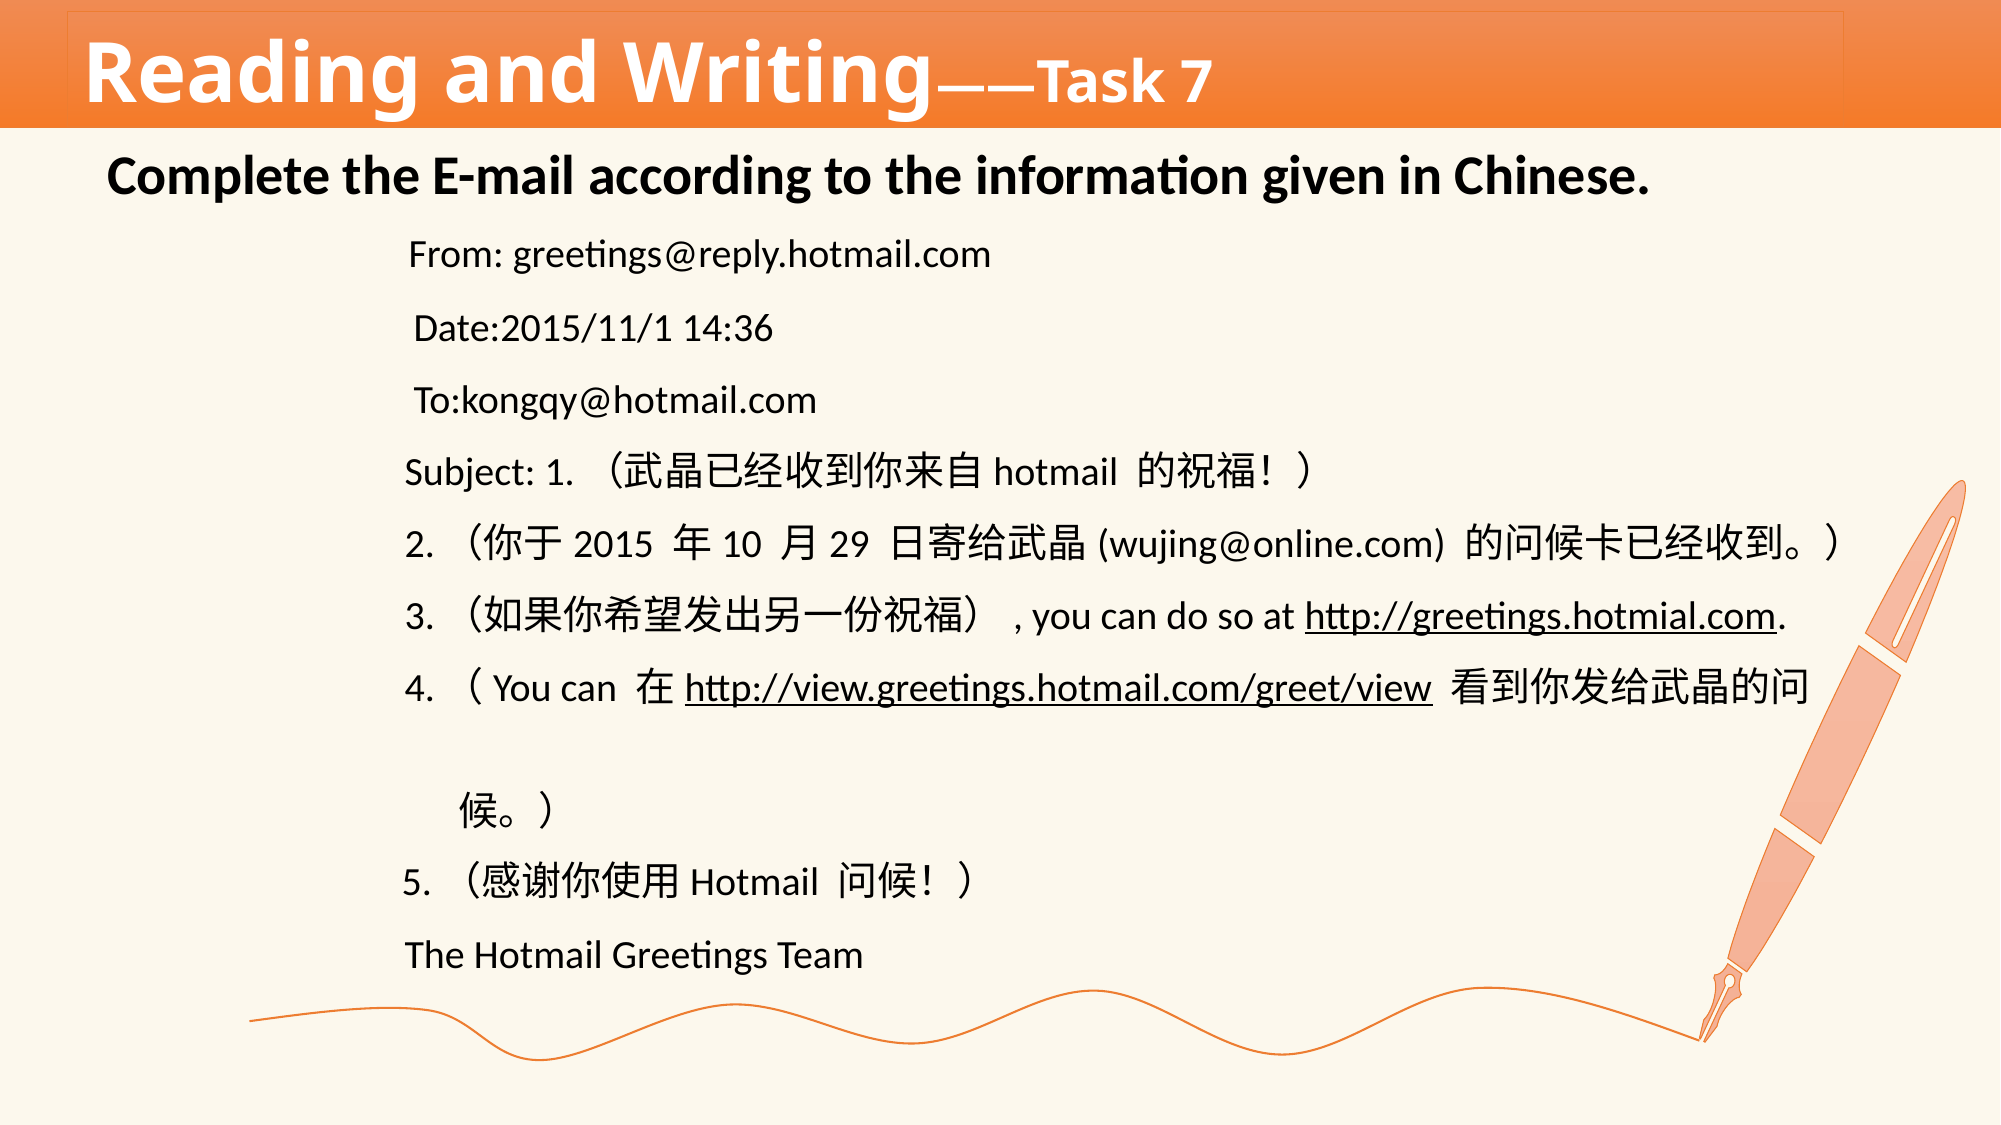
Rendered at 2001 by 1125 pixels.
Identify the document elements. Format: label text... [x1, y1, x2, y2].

text_box [1779, 644, 1902, 845]
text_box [0, 0, 2000, 134]
text_box [1864, 480, 1966, 664]
text_box [1698, 962, 1743, 1043]
text_box [249, 986, 1700, 1062]
text_box [1727, 827, 1815, 973]
list Complete the E-mail according to the information given in Chinese. From: greetings@reply.hotmail.com Date:2015/11/1 14:36 To:kongqy@hotmail.com Subject: 1.（武晶已经收到你来自hotmail 的祝福！） 2.（你于2015 年10 月29 日寄给武晶(wujing@online.com) 的问候卡已经收到。） 3.（如果你希望发出另一份祝福）, you can do so at http://greetings.hotmial.com. 4.（You can 在http://view.greetings.hotmail.com/greet/view 看到你发给武晶的问 候。） 5.（感谢你使用Hotmail 问候！） The Hotmail Greetings Team [92, 146, 1902, 1014]
